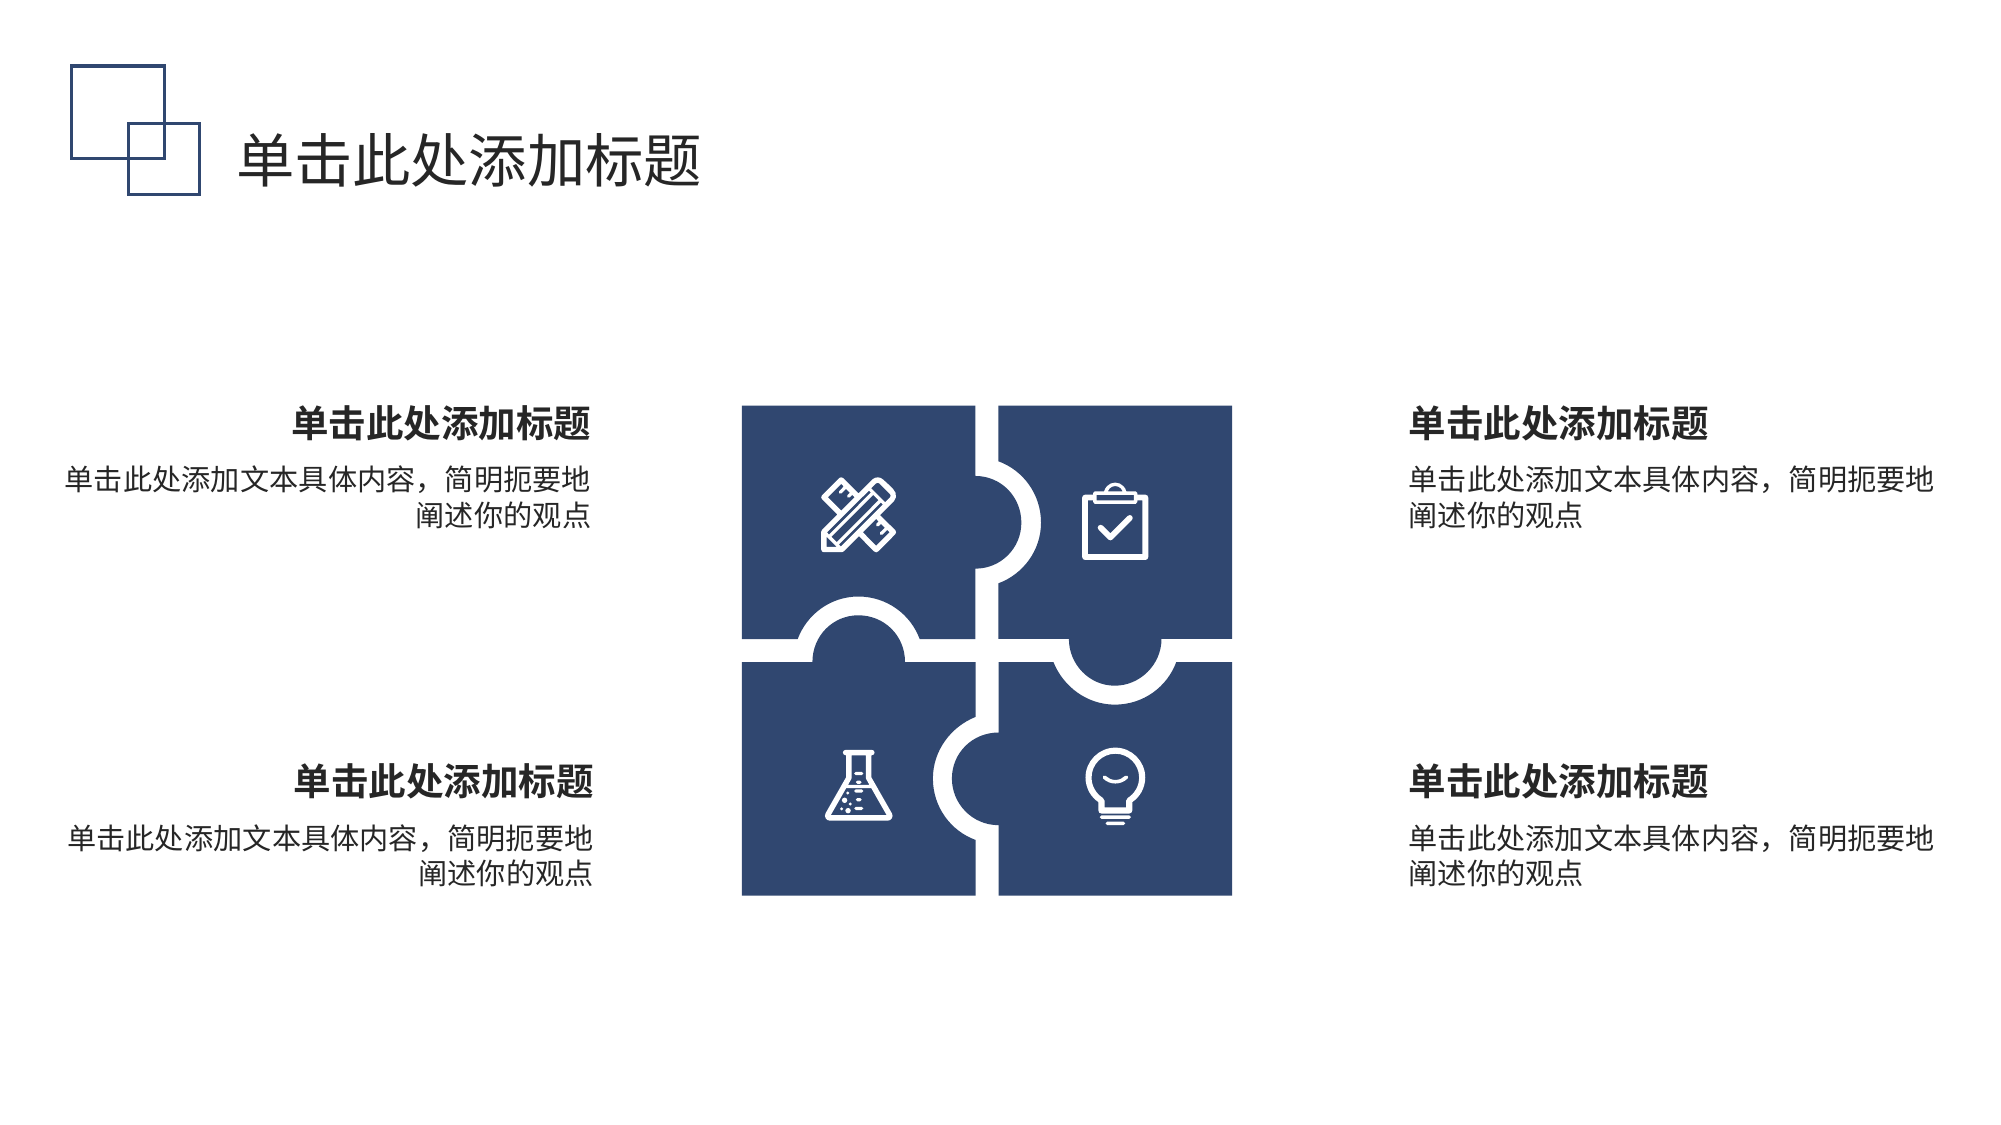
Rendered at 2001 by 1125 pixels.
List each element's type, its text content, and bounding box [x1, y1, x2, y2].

text_box [1105, 821, 1126, 826]
text_box 单击此处添加文本具体内容，简明扼要地阐述你的观点 [1393, 454, 1970, 652]
text_box [998, 405, 1233, 686]
text_box [824, 749, 893, 821]
text_box [1099, 815, 1132, 819]
text_box [1082, 482, 1149, 560]
text_box [1085, 747, 1146, 814]
text_box 单击此处添加标题 [1393, 334, 1970, 453]
text_box [821, 477, 897, 553]
text_box 单击此处添加文本具体内容，简明扼要地阐述你的观点 [30, 454, 606, 652]
text_box 单击此处添加文本具体内容，简明扼要地阐述你的观点 [33, 812, 609, 1010]
text_box [951, 662, 1233, 896]
text_box 单击此处添加标题 [221, 100, 1340, 218]
text_box [741, 405, 1022, 640]
text_box 单击此处添加标题 [33, 334, 606, 453]
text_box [71, 66, 200, 195]
text_box [741, 615, 976, 896]
text_box 单击此处添加标题 [35, 693, 609, 811]
text_box 单击此处添加标题 [1393, 693, 1970, 811]
text_box 单击此处添加文本具体内容，简明扼要地阐述你的观点 [1393, 812, 1970, 1010]
